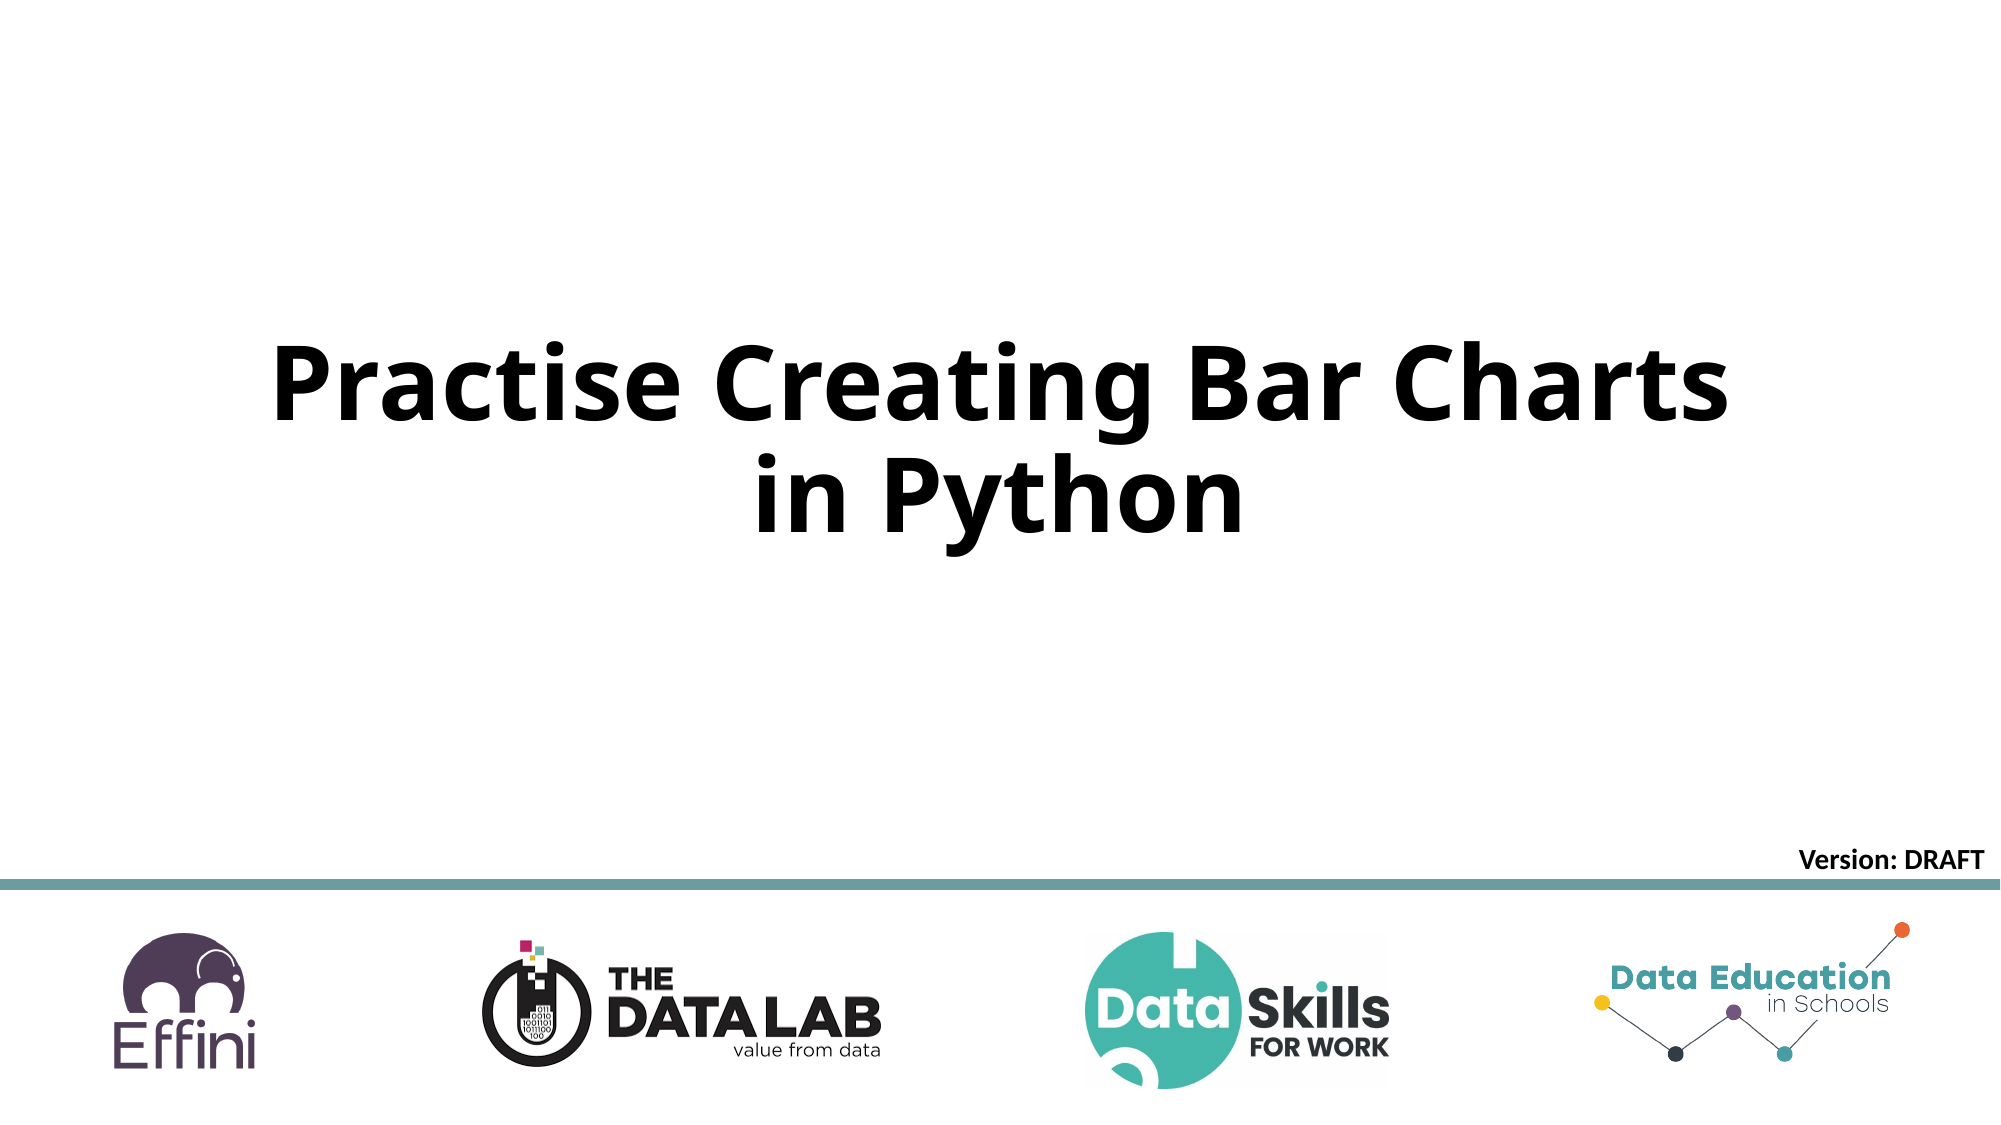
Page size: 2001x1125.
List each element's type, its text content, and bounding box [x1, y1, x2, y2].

title Practise Creating Bar Charts in Python [249, 304, 1750, 563]
picture [482, 940, 881, 1067]
picture [91, 922, 277, 1076]
text_box Version: DRAFT [1562, 832, 2000, 883]
picture [1594, 922, 1910, 1062]
picture [1085, 932, 1389, 1089]
